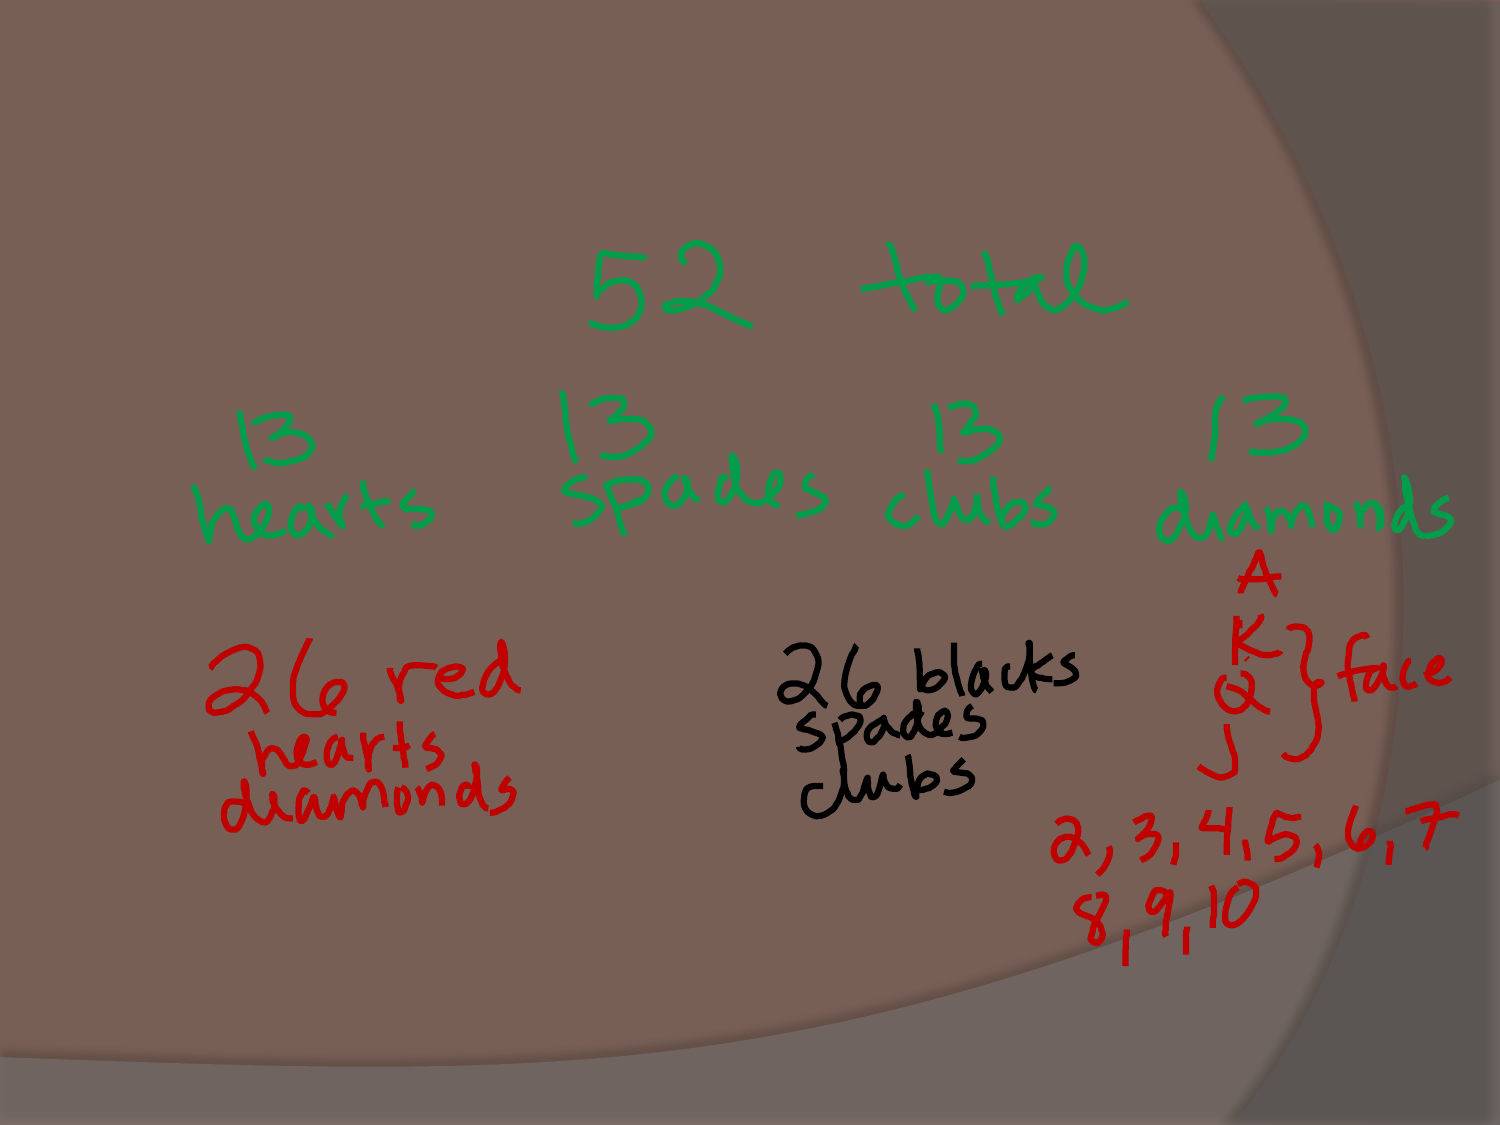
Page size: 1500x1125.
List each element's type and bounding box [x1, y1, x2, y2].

text_box [590, 252, 647, 329]
text_box [399, 721, 403, 746]
text_box [1420, 813, 1460, 822]
text_box [605, 489, 616, 507]
text_box [1337, 664, 1398, 692]
text_box [1224, 881, 1257, 926]
text_box [796, 473, 827, 517]
text_box [887, 494, 920, 527]
text_box [1053, 654, 1077, 685]
text_box [1346, 634, 1368, 672]
text_box [943, 758, 973, 794]
text_box [289, 504, 333, 537]
text_box [1240, 579, 1278, 596]
text_box [1244, 839, 1249, 861]
text_box [613, 497, 640, 509]
text_box [926, 469, 991, 525]
text_box [838, 743, 845, 770]
text_box [992, 476, 1027, 529]
text_box [798, 713, 824, 751]
text_box [370, 506, 384, 526]
text_box [292, 638, 346, 716]
text_box [664, 242, 753, 327]
text_box [1265, 504, 1314, 532]
text_box [1405, 803, 1438, 849]
text_box [1242, 395, 1307, 454]
text_box [560, 390, 578, 463]
text_box [835, 713, 862, 744]
text_box [481, 640, 521, 696]
text_box [401, 490, 433, 527]
text_box [1246, 551, 1269, 577]
text_box [865, 716, 901, 744]
text_box [437, 665, 475, 697]
text_box [297, 781, 387, 822]
text_box [613, 509, 626, 536]
text_box [362, 499, 391, 509]
text_box [1172, 842, 1177, 865]
text_box [1387, 840, 1392, 865]
text_box [803, 769, 902, 818]
text_box [252, 414, 314, 464]
text_box [843, 644, 879, 707]
text_box [1347, 805, 1374, 851]
text_box [362, 480, 373, 504]
text_box [1425, 657, 1451, 684]
text_box [716, 454, 782, 507]
text_box [416, 783, 443, 806]
text_box [1349, 679, 1359, 702]
text_box [1355, 501, 1383, 528]
text_box [1216, 672, 1253, 713]
text_box [663, 476, 700, 507]
text_box [1124, 929, 1128, 967]
text_box [1075, 893, 1107, 944]
text_box [933, 403, 942, 453]
text_box [1225, 807, 1231, 855]
text_box [993, 290, 1004, 316]
text_box [396, 786, 409, 814]
text_box [1401, 660, 1417, 688]
text_box [1282, 625, 1323, 760]
text_box [1210, 885, 1215, 928]
text_box [325, 736, 354, 766]
text_box [192, 484, 287, 542]
text_box [604, 478, 650, 504]
text_box [906, 754, 938, 798]
text_box [401, 749, 407, 768]
text_box [1210, 396, 1225, 462]
text_box [1030, 654, 1053, 680]
text_box [1147, 889, 1172, 937]
text_box [1200, 810, 1227, 831]
text_box [362, 732, 385, 771]
text_box [1198, 724, 1236, 779]
text_box [1096, 846, 1111, 876]
text_box [1237, 575, 1282, 581]
text_box [902, 285, 917, 312]
text_box [1376, 506, 1381, 531]
text_box [389, 664, 437, 702]
text_box [953, 642, 964, 697]
text_box [325, 494, 349, 527]
text_box [779, 644, 828, 707]
text_box [947, 402, 1001, 462]
text_box [458, 763, 489, 810]
text_box [1393, 476, 1425, 538]
text_box [250, 731, 318, 775]
text_box [970, 245, 1129, 312]
text_box [1226, 685, 1271, 713]
text_box [563, 475, 603, 525]
text_box [888, 241, 904, 281]
text_box [1032, 487, 1056, 526]
text_box [1185, 926, 1189, 955]
text_box [1053, 817, 1090, 862]
text_box [1158, 490, 1224, 542]
text_box [1234, 614, 1281, 656]
text_box [1234, 615, 1238, 640]
text_box [1323, 504, 1341, 531]
text_box [590, 397, 653, 458]
text_box [223, 780, 293, 831]
text_box [902, 701, 953, 739]
text_box [860, 276, 965, 312]
text_box [970, 663, 993, 696]
text_box [916, 648, 946, 692]
text_box [489, 777, 515, 814]
text_box [1424, 497, 1453, 537]
text_box [207, 646, 269, 714]
text_box [982, 251, 994, 284]
text_box [833, 722, 838, 735]
text_box [1229, 502, 1260, 535]
text_box [1003, 642, 1037, 692]
text_box [239, 410, 257, 469]
text_box [1314, 844, 1320, 868]
text_box [1266, 812, 1302, 860]
text_box [392, 744, 410, 749]
text_box [1133, 814, 1160, 862]
text_box [424, 733, 443, 770]
text_box [959, 705, 985, 739]
